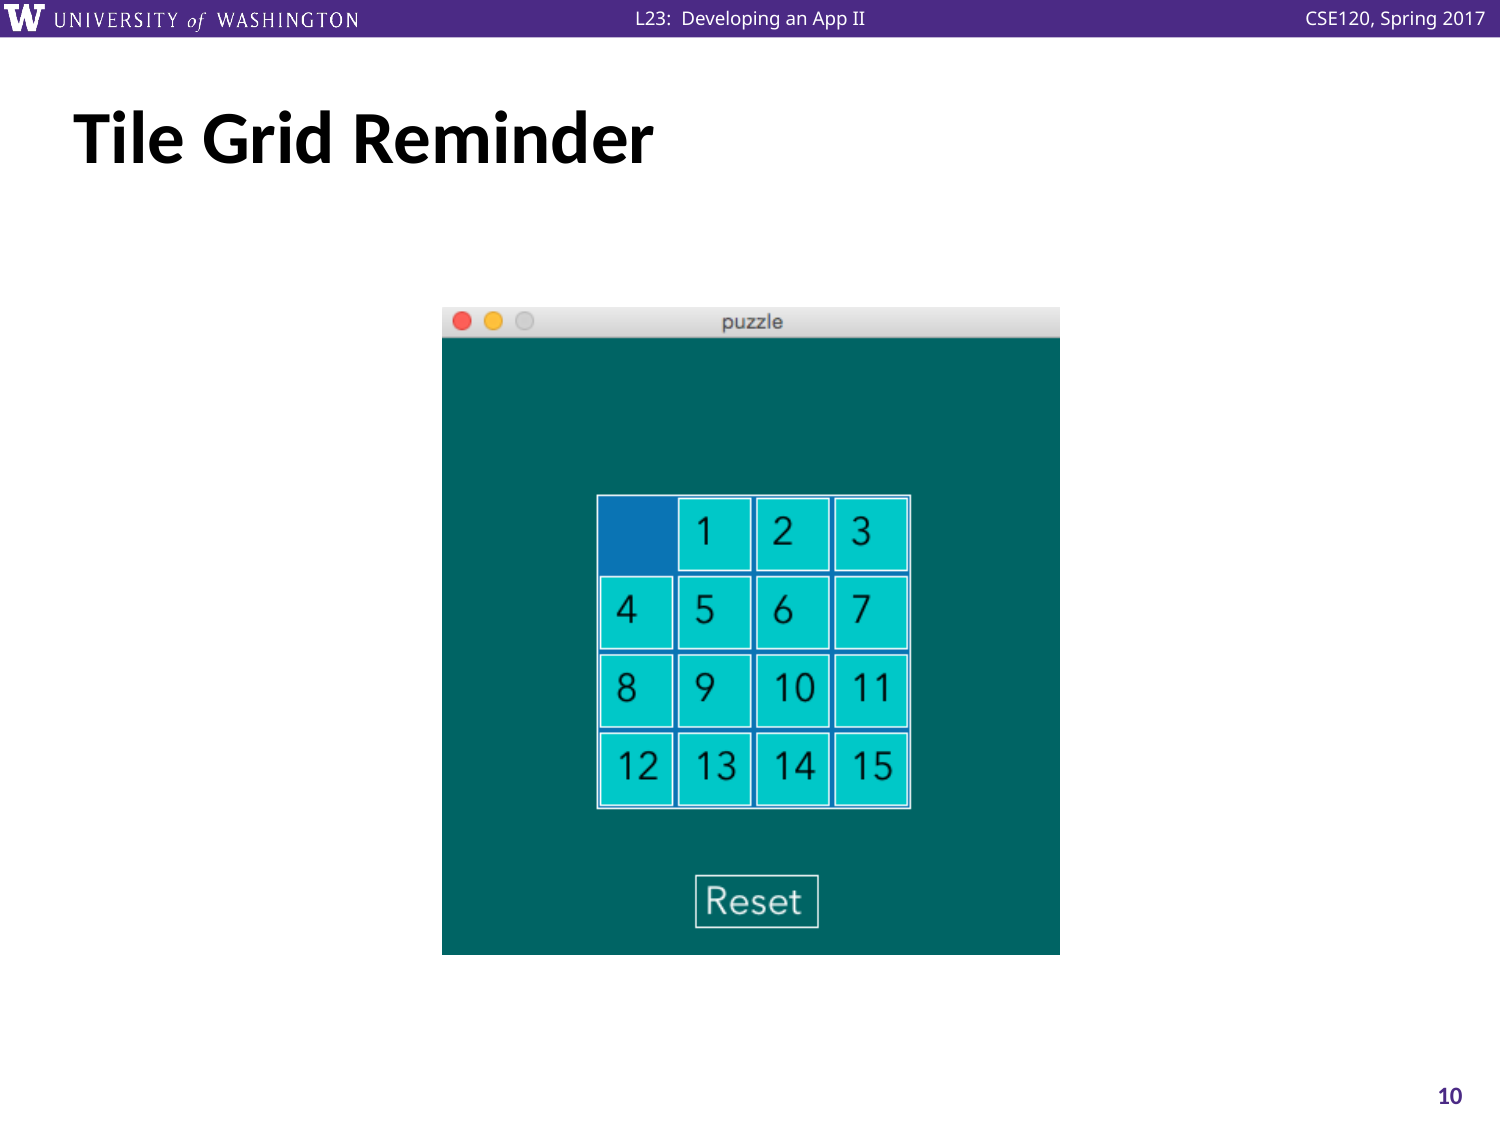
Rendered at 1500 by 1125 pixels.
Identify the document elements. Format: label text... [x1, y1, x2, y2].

picture [4, 4, 358, 32]
slide_number 10 [1400, 1065, 1500, 1125]
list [442, 307, 1061, 955]
title Tile Grid Reminder [58, 71, 1438, 197]
